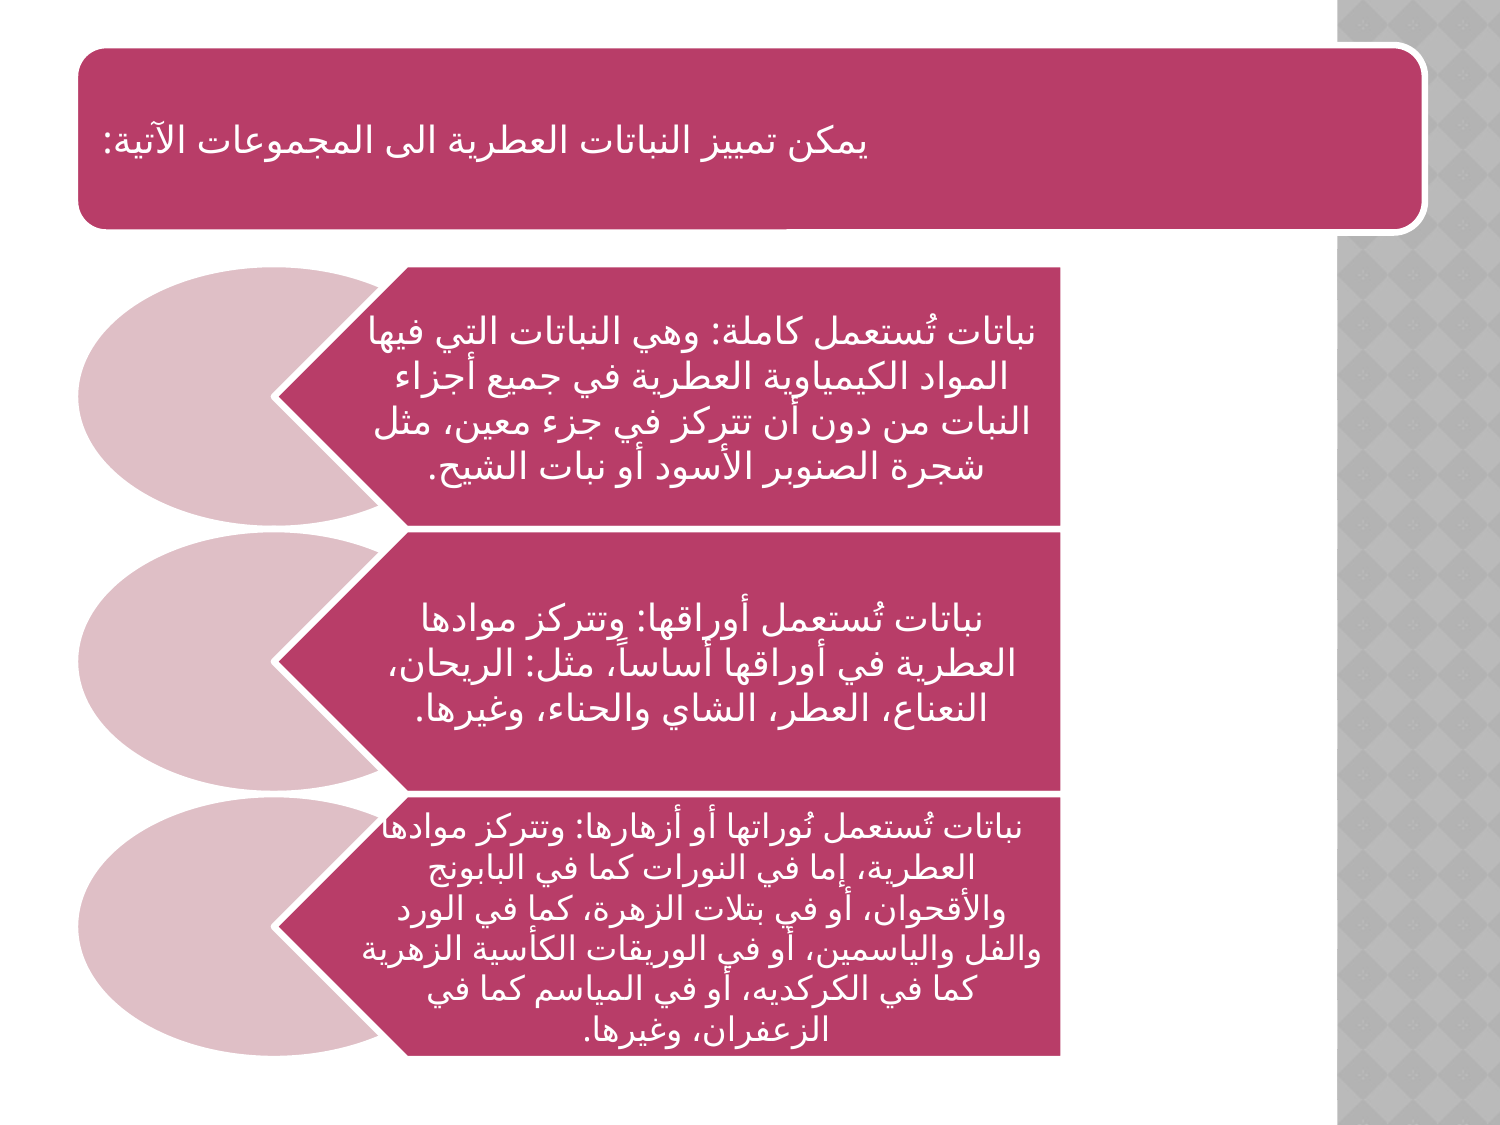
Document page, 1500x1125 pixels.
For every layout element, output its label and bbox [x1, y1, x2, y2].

list [74, 263, 1263, 1060]
text_box [74, 44, 1426, 233]
